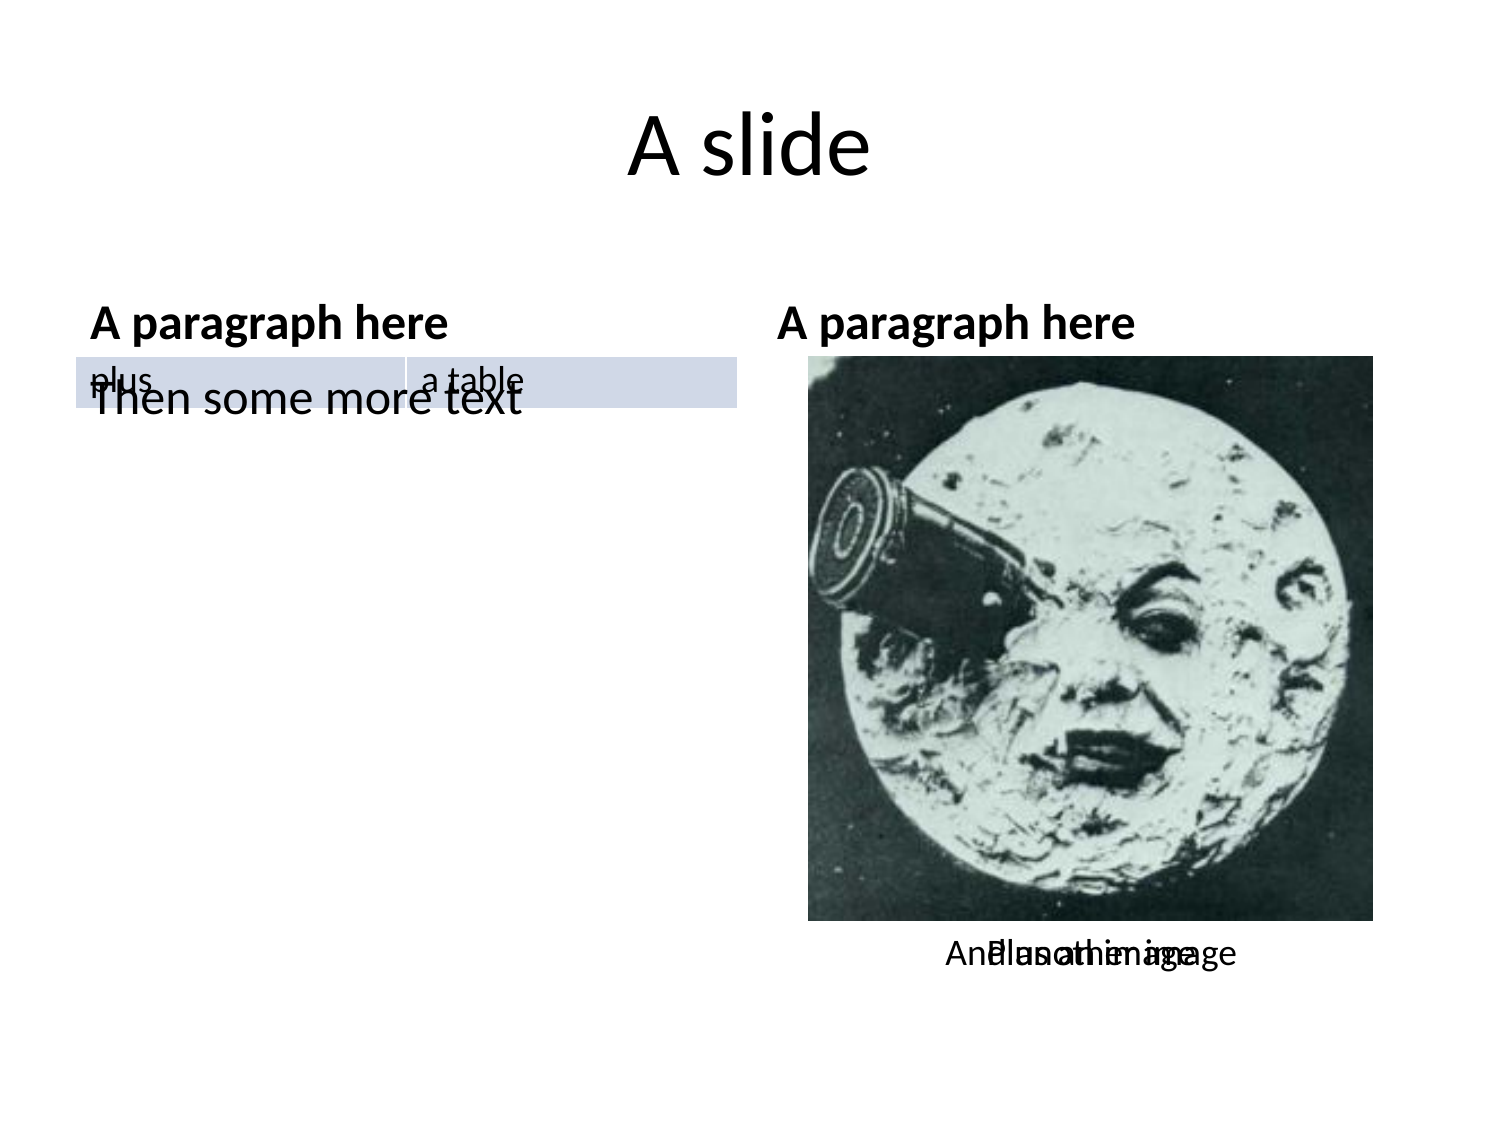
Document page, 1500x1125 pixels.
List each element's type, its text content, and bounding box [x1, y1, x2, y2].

list A paragraph here [761, 251, 1425, 357]
list Then some more text [75, 356, 738, 1005]
list A paragraph here [75, 251, 738, 355]
picture [808, 355, 1374, 921]
text_box And another image [760, 920, 1423, 1005]
title A slide [75, 45, 1425, 233]
